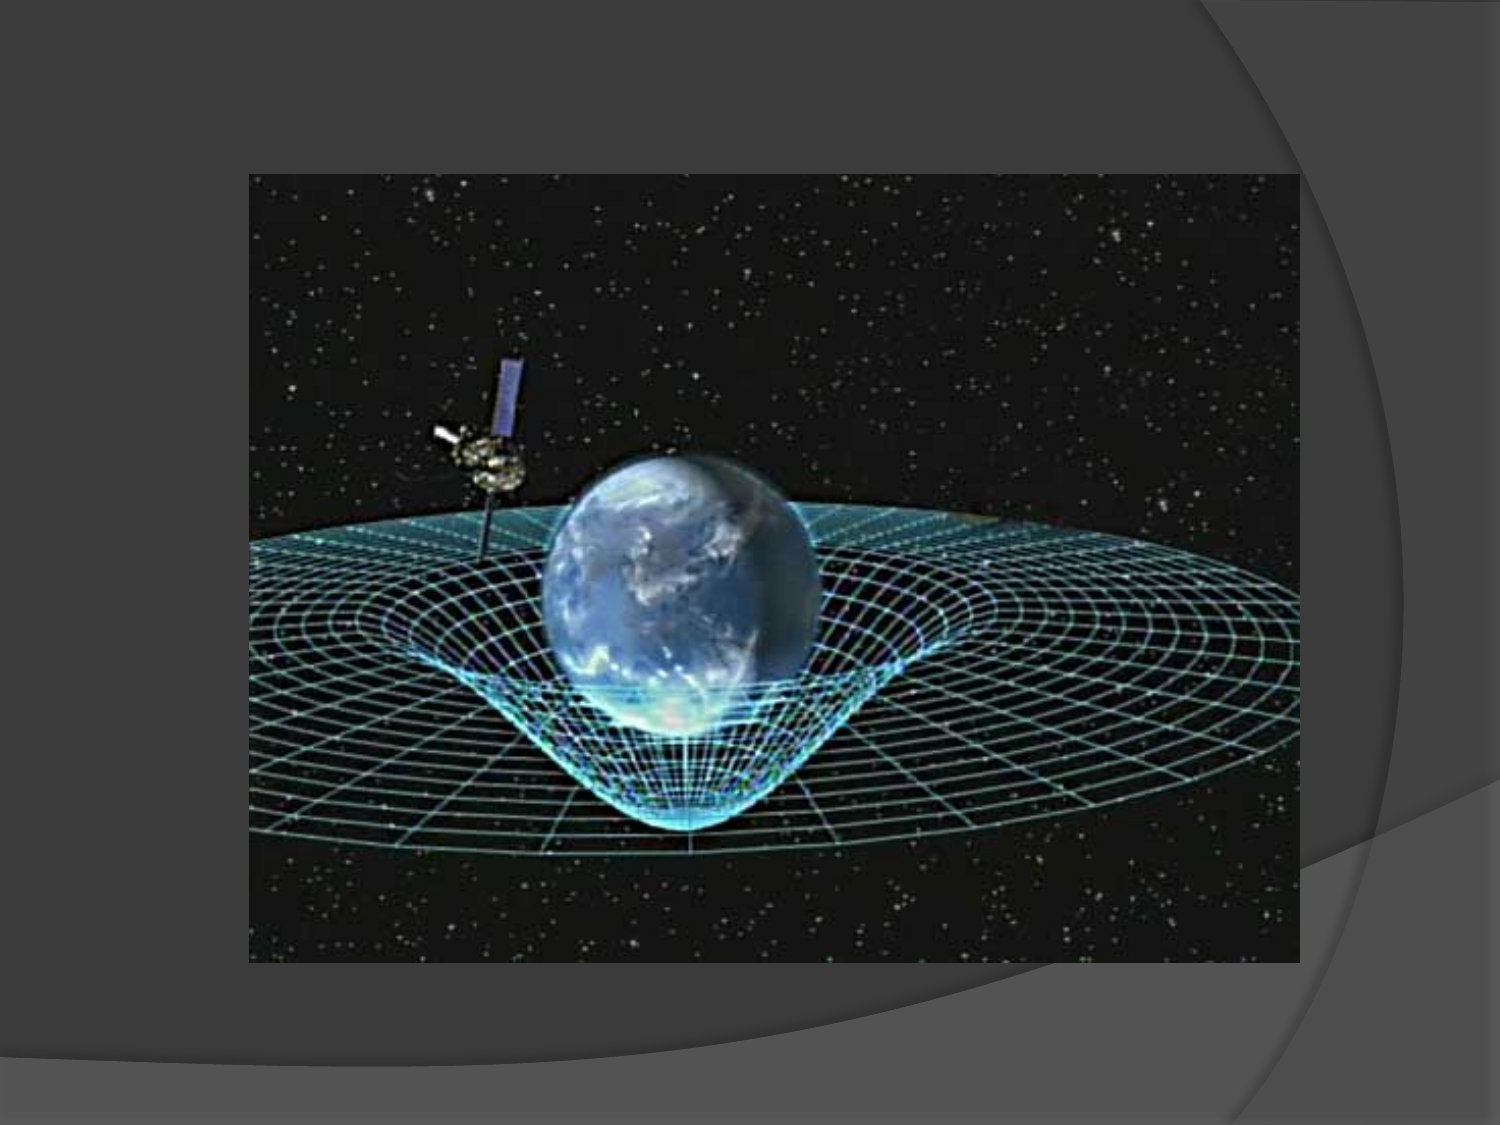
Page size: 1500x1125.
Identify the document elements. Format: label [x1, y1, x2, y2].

picture [249, 174, 1301, 963]
